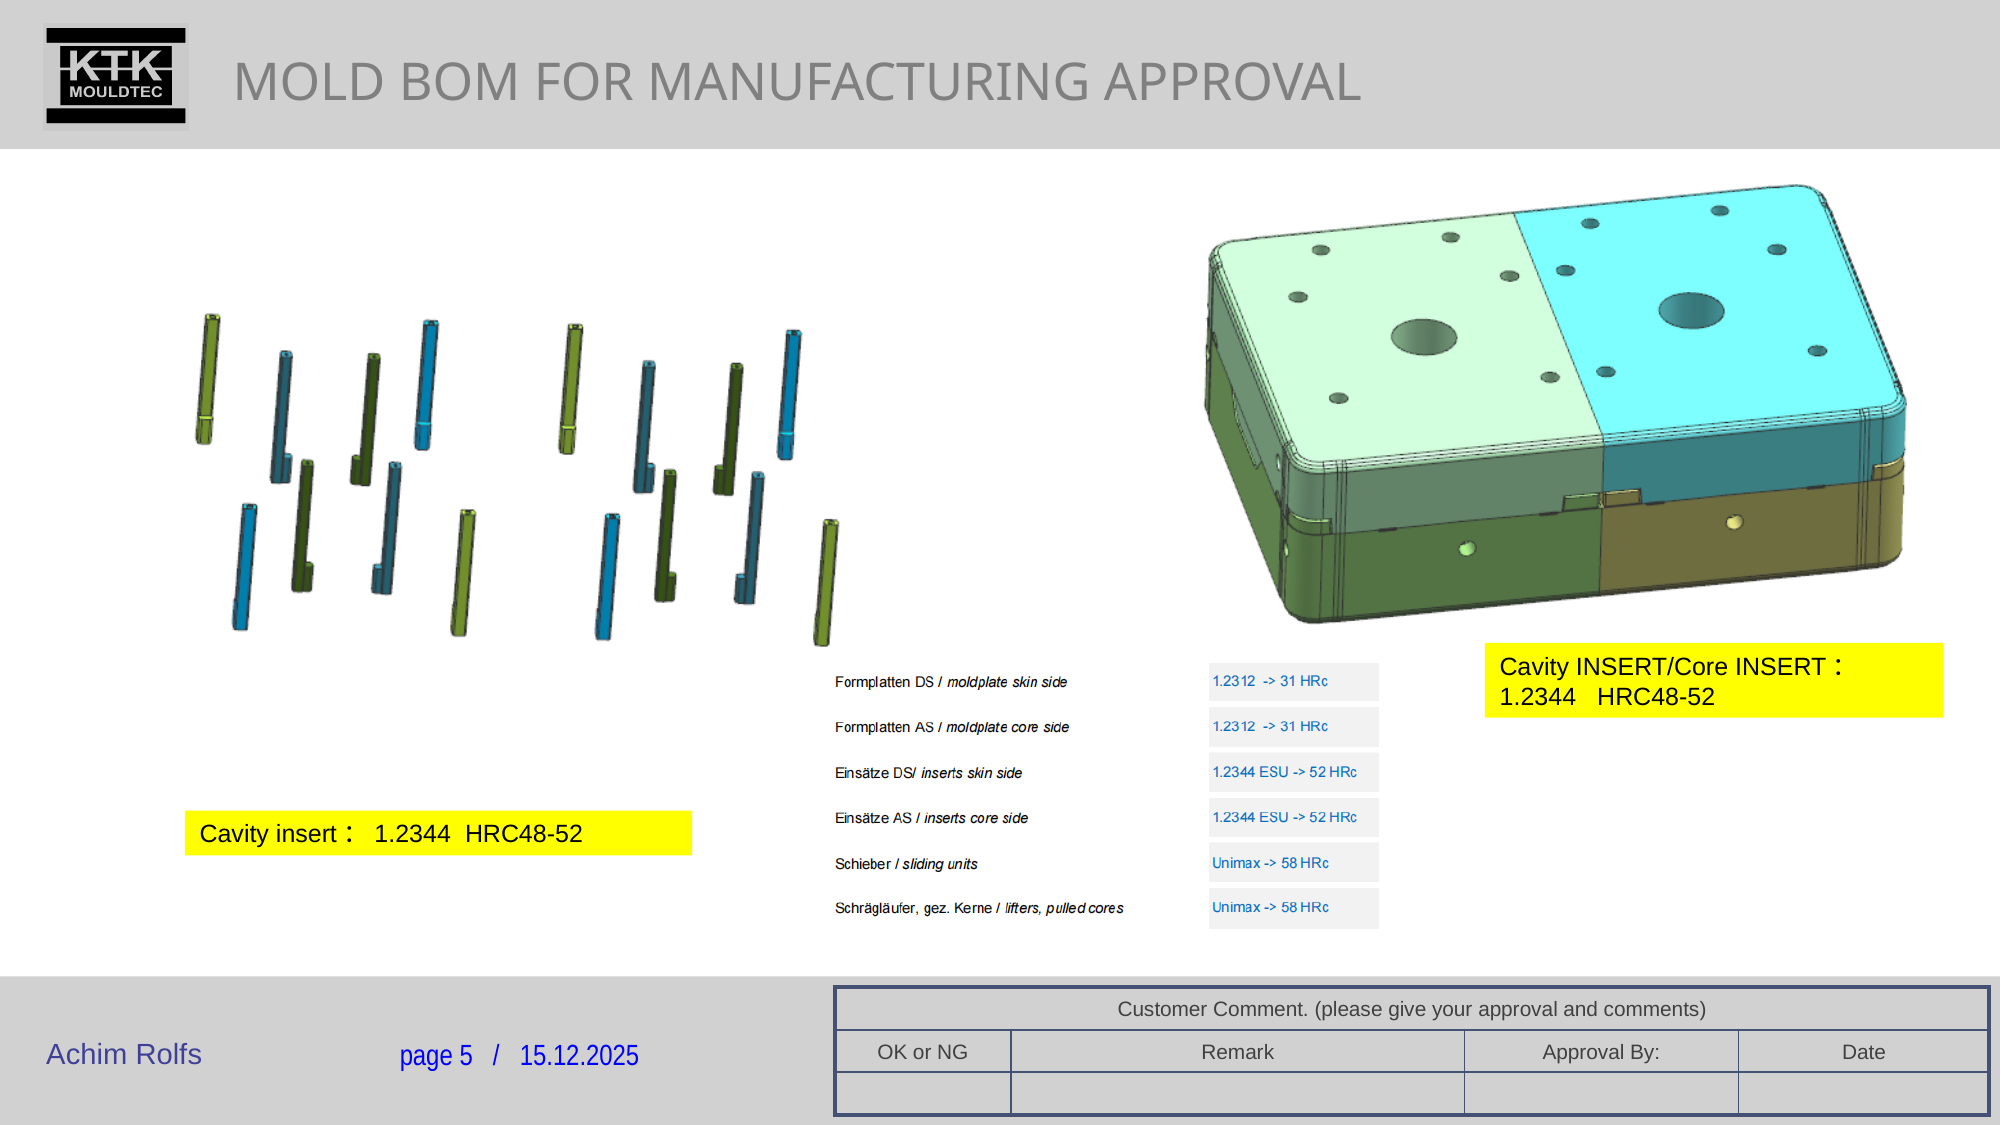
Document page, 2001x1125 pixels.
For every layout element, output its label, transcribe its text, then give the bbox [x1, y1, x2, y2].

text_box page 5 / 15.12.2025 [370, 1011, 670, 1066]
text_box Cavity INSERT/Core INSERT： 1.2344 HRC48-52 [1484, 670, 1943, 718]
text_box Cavity insert：1.2344 HRC48-52 [184, 810, 693, 856]
picture [137, 160, 1939, 933]
